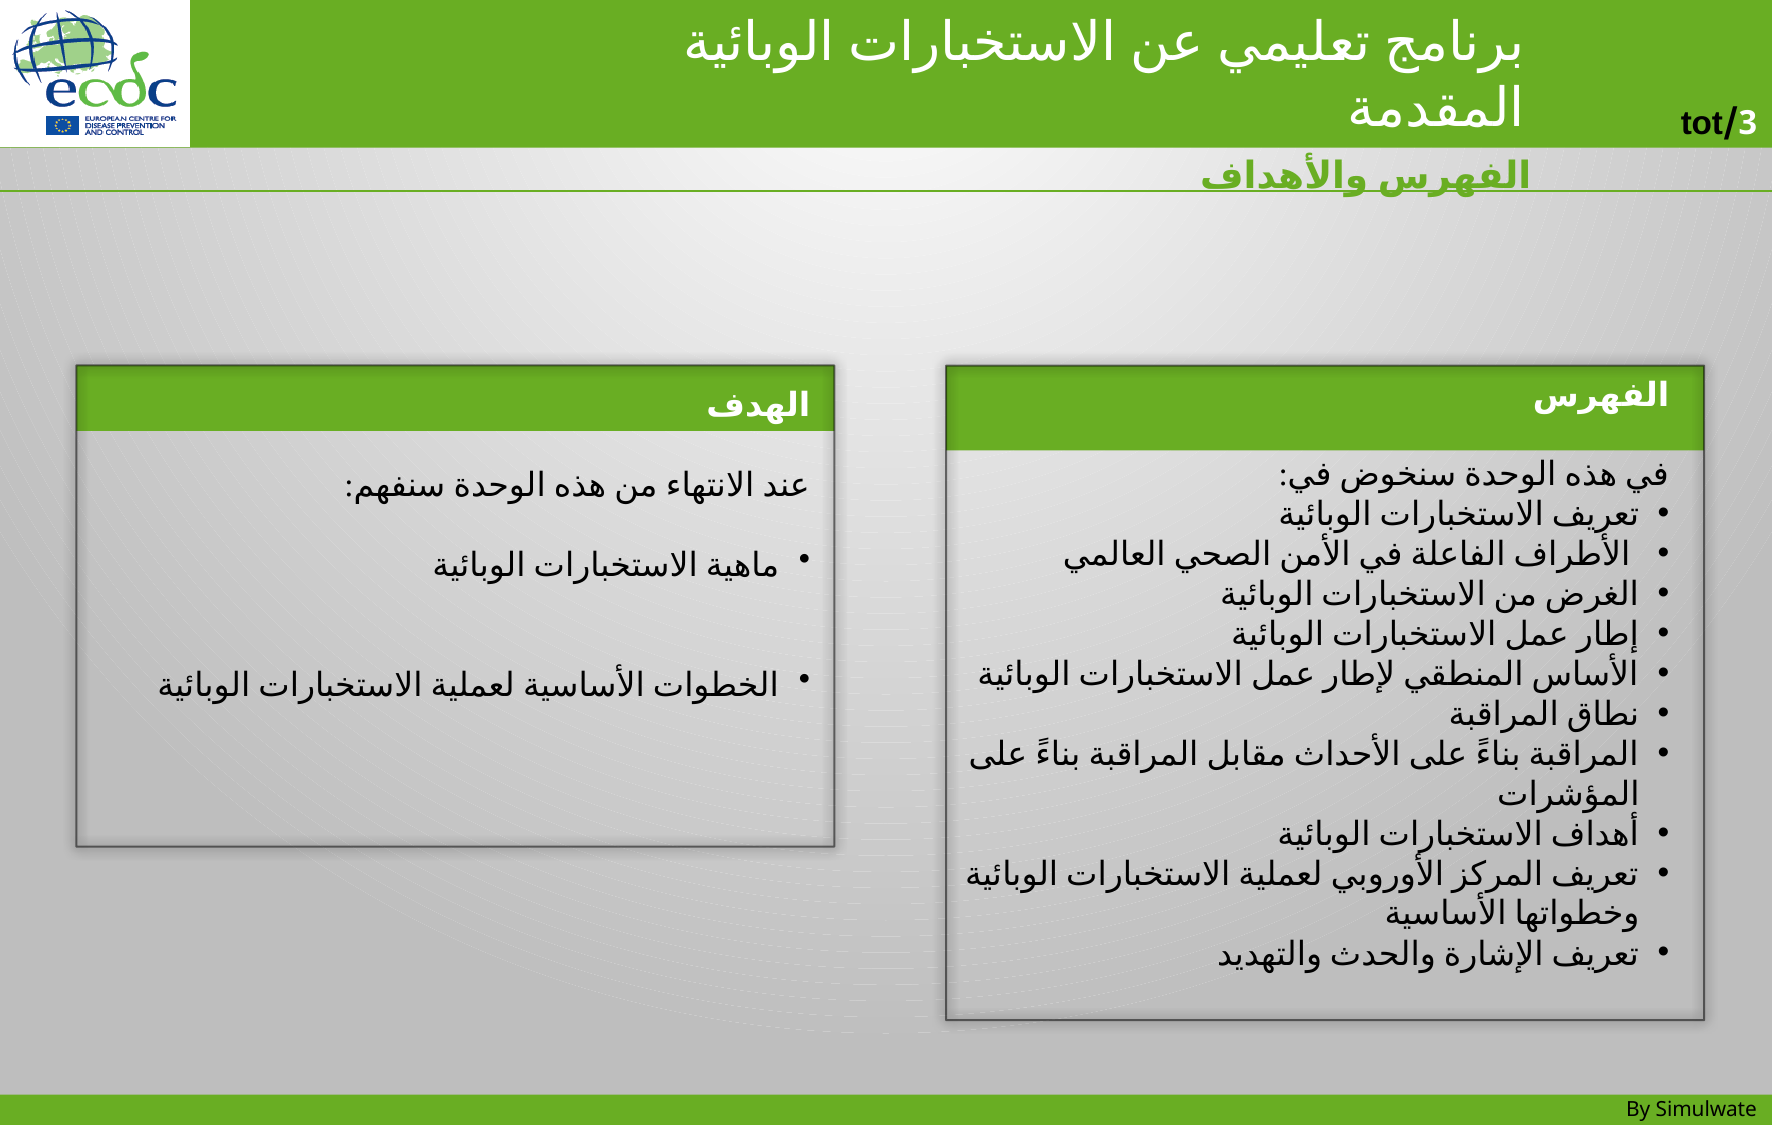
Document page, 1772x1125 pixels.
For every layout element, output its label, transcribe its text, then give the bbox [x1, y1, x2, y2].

text_box الفهرس والأهداف [346, 149, 1547, 205]
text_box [76, 365, 835, 847]
picture [0, 0, 190, 147]
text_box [945, 365, 1705, 1108]
